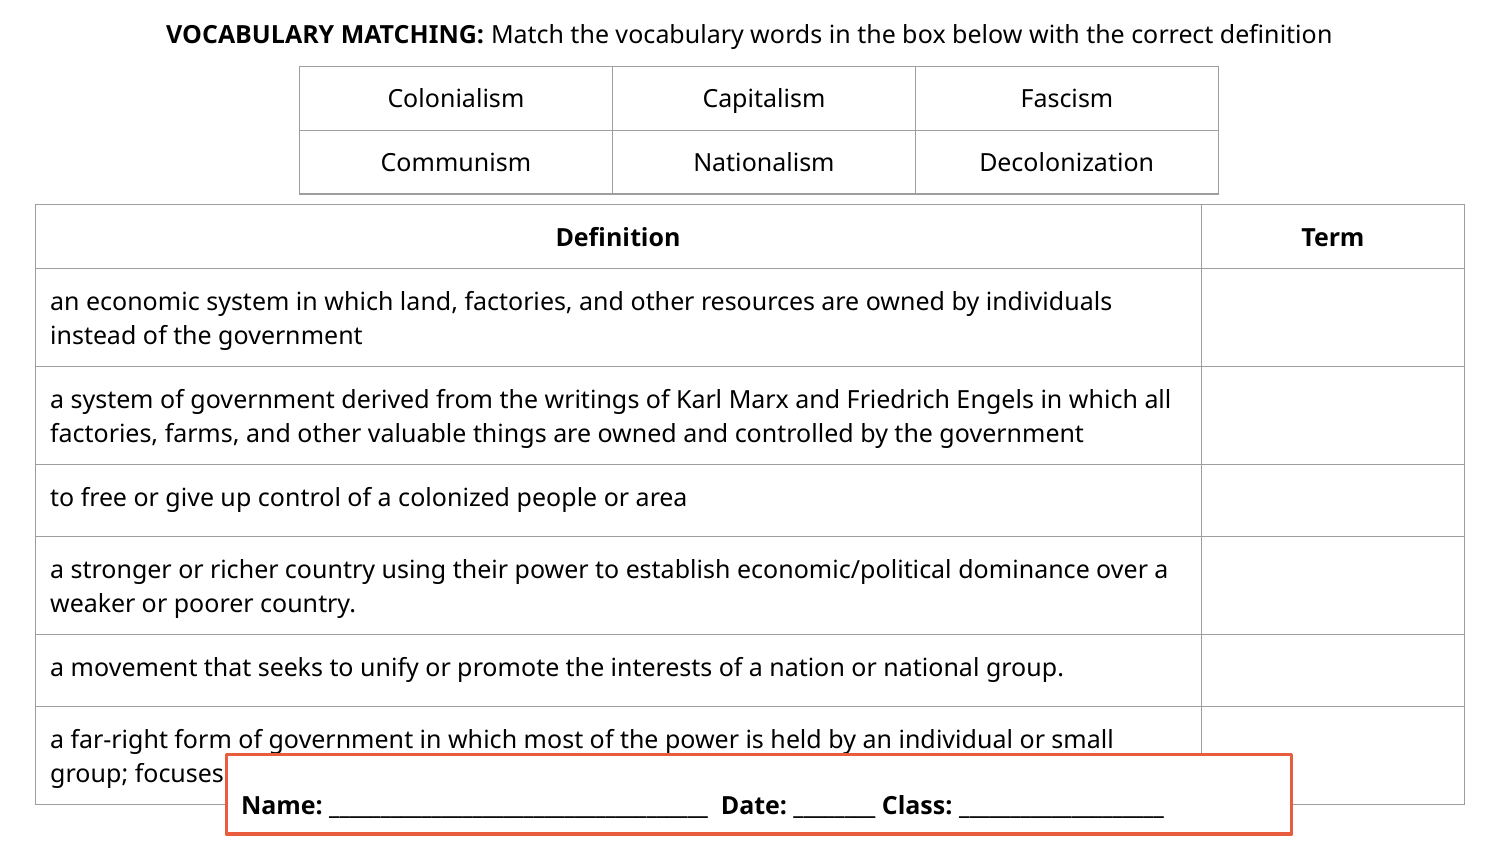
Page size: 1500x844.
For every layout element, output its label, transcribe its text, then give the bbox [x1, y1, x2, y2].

table_header Term [1202, 205, 1464, 268]
table_cell [1202, 465, 1464, 536]
table_cell Communism [300, 131, 612, 193]
table_cell [1202, 707, 1464, 804]
table_cell Decolonization [916, 131, 1218, 193]
table_cell an economic system in which land, factories, and other resources are owned by individuals instead of the government [36, 269, 1201, 366]
table_header Capitalism [613, 67, 915, 130]
table_cell a stronger or richer country using their power to establish economic/political dominance over a weaker or poorer country. [36, 537, 1201, 634]
table_cell Nationalism [613, 131, 915, 193]
table_cell to free or give up control of a colonized people or area [36, 465, 1201, 536]
table_cell a far-right form of government in which most of the power is held by an individual or small group; focuses on extreme nationalism, militarism, and priority of the state above the individual [36, 707, 1201, 804]
table_cell [1202, 635, 1464, 706]
table_cell [1202, 367, 1464, 464]
list VOCABULARY MATCHING: Match the vocabulary words in the box below with the correct definition [128, 16, 1372, 99]
table_cell [1202, 269, 1464, 366]
table_cell [1202, 537, 1464, 634]
table_header Definition [36, 205, 1201, 268]
text_box Name: _____________________________________ Date: ________ Class: ____________________ [226, 754, 1292, 834]
table_cell a system of government derived from the writings of Karl Marx and Friedrich Engels in which all factories, farms, and other valuable things are owned and controlled by the government [36, 367, 1201, 464]
table_cell a movement that seeks to unify or promote the interests of a nation or national group. [36, 635, 1201, 706]
table_header Colonialism [300, 67, 612, 130]
table_header Fascism [916, 67, 1218, 130]
